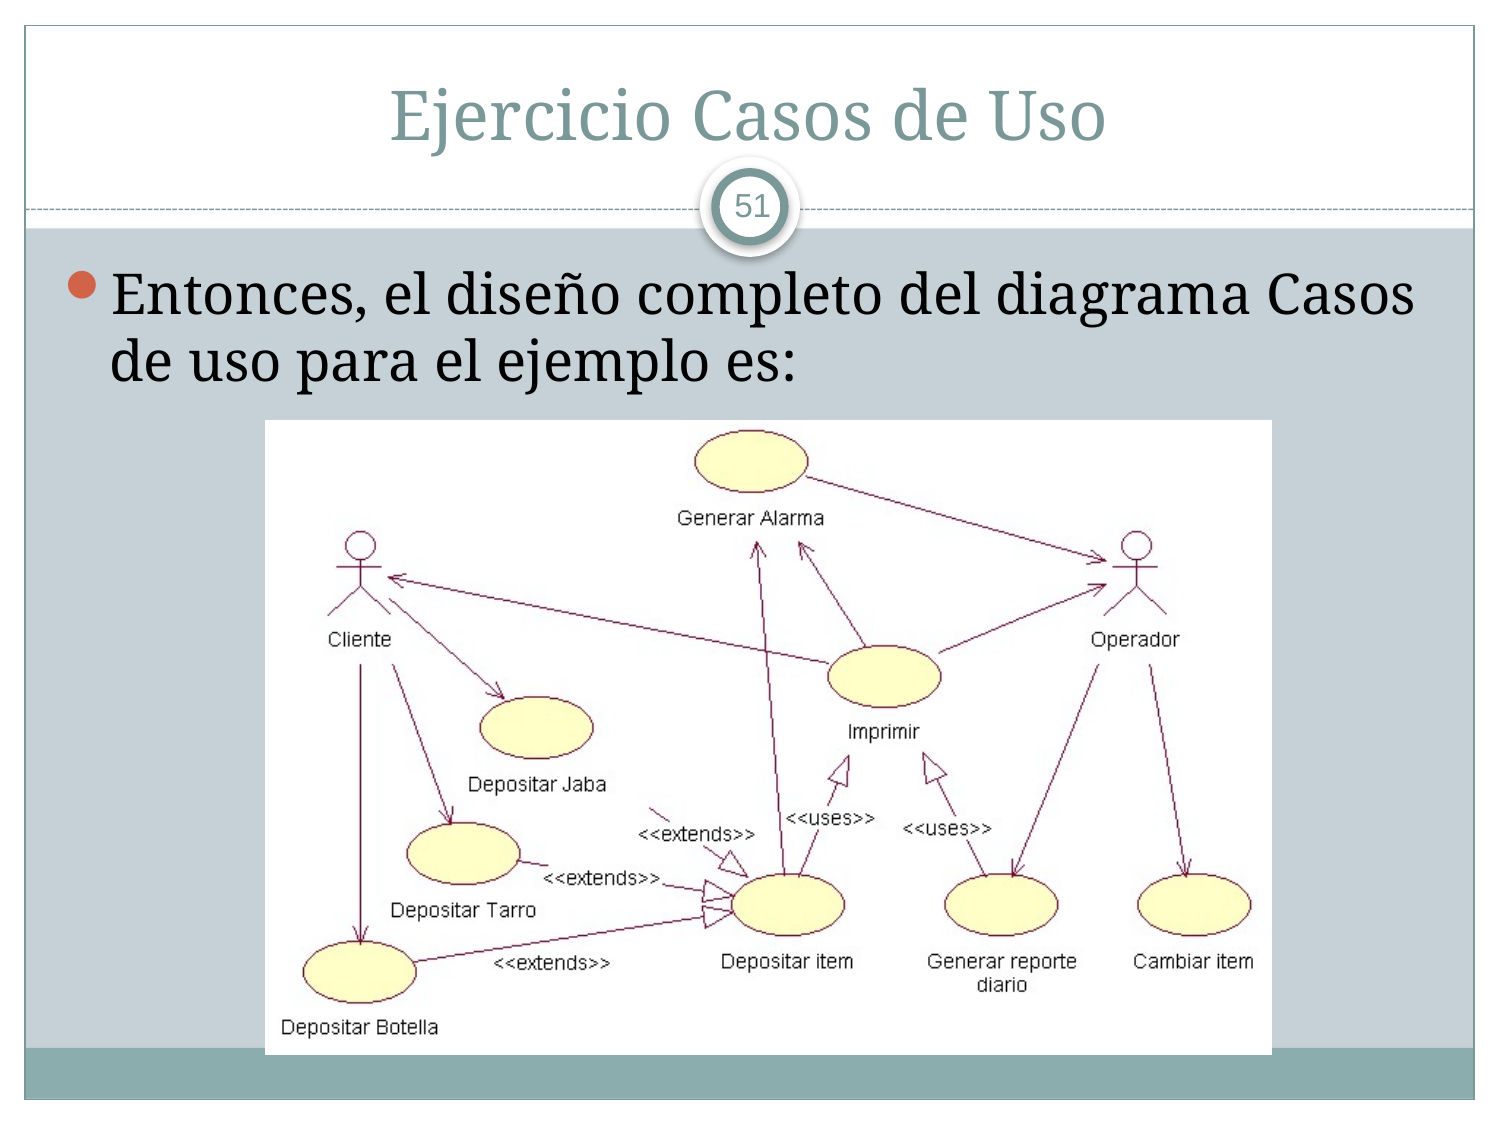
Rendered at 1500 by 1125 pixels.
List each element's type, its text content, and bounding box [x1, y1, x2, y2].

picture [265, 420, 1272, 1055]
slide_number 51 [715, 168, 791, 241]
list Entonces, el diseño completo del diagrama Casos de uso para el ejemplo es: [49, 250, 1445, 1001]
title Ejercicio Casos de Uso [49, 37, 1450, 162]
